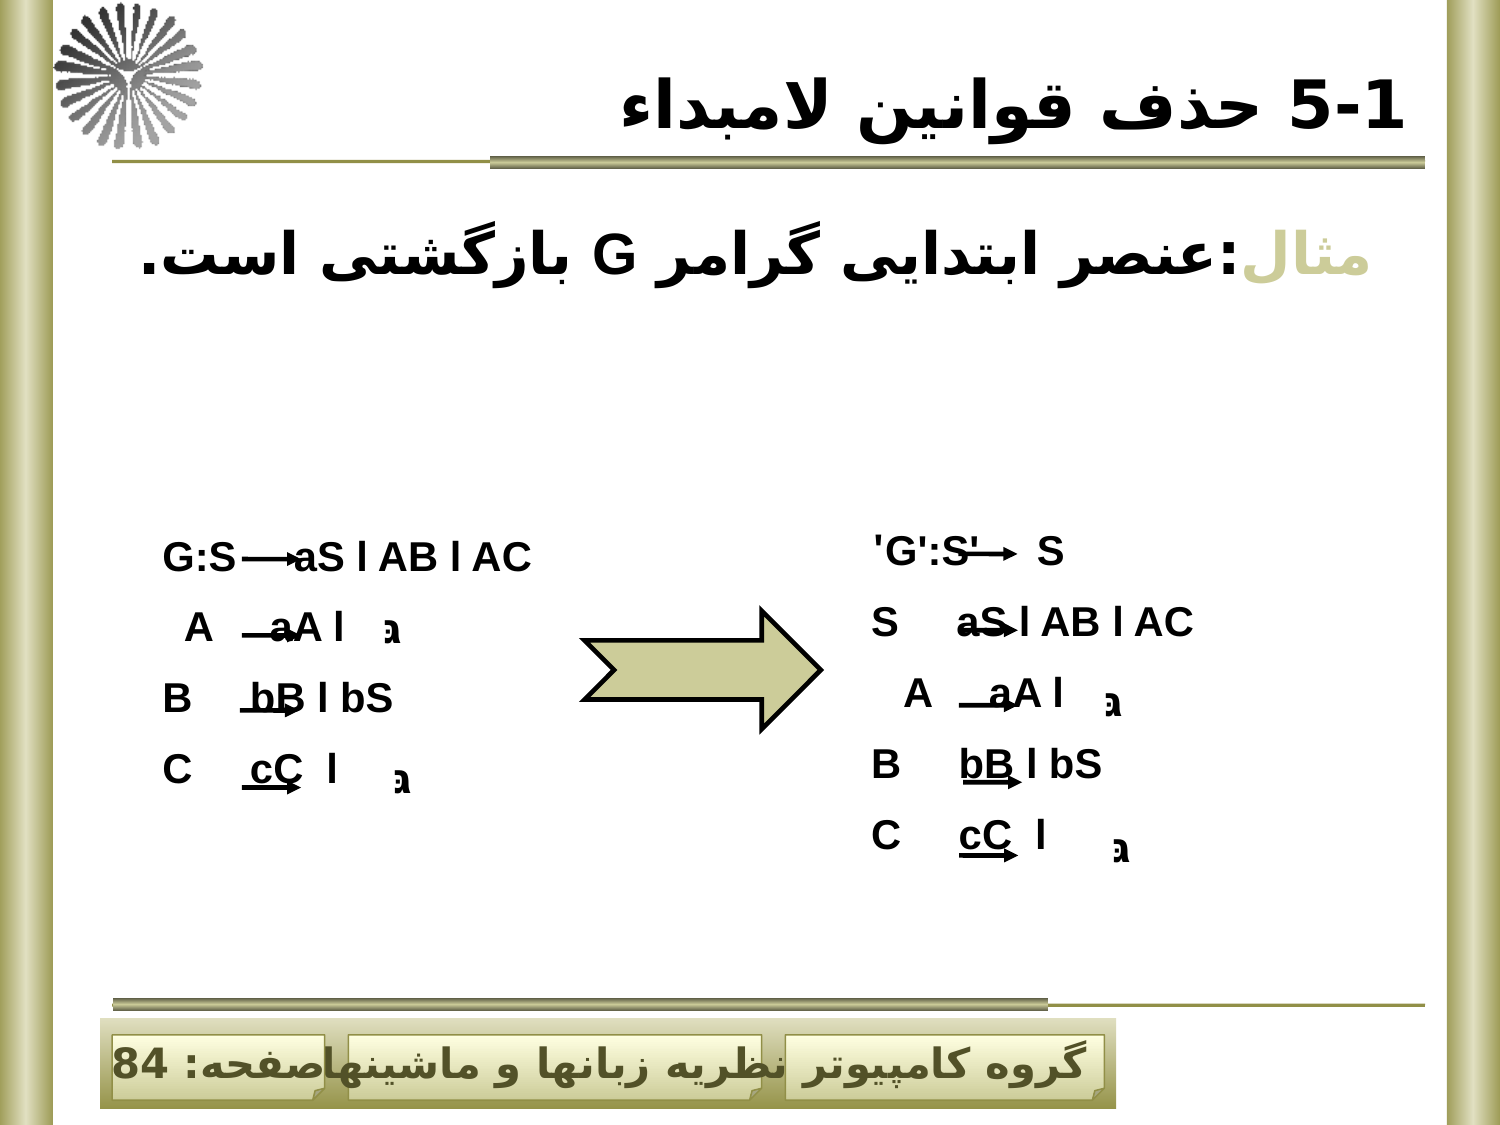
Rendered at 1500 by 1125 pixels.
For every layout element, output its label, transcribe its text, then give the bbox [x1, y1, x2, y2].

text_box مثال:عنصر ابتدایی گرامر G بازگشتی است. [76, 208, 1388, 294]
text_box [147, 516, 1424, 882]
text_box 5-1 حذف قوانین لامبداء [218, 53, 1424, 150]
